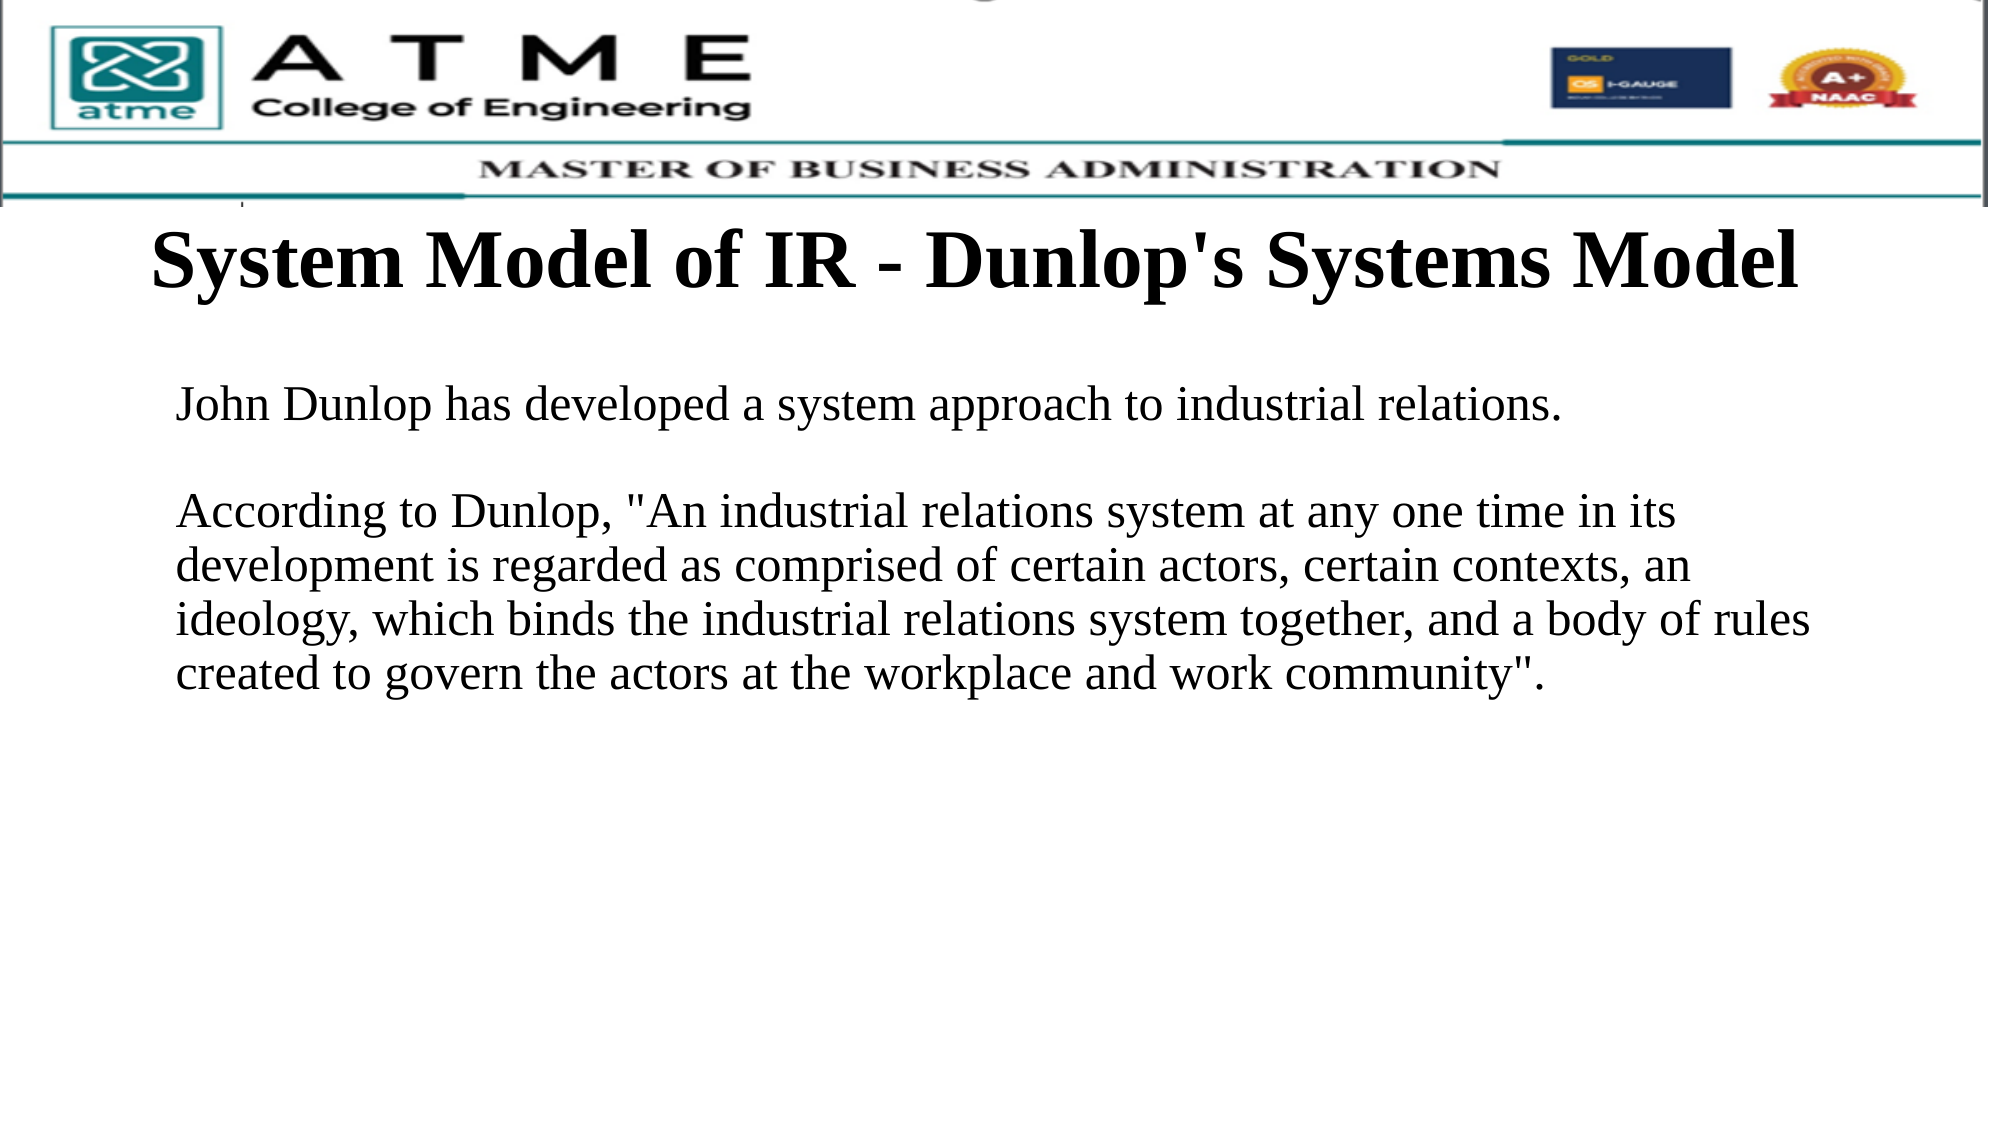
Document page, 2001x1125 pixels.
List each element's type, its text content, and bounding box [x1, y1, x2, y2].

title System Model of IR - Dunlop's Systems Model [135, 151, 1861, 370]
picture [0, 0, 1988, 207]
list John Dunlop has developed a system approach to industrial relations. According to Dunlop, "An industrial relations system at any one time in its development is regarded as comprised of certain actors, certain contexts, an ideology, which binds the industrial relations system together, and a body of rules created to govern the actors at the workplace and work community". [160, 369, 1837, 920]
